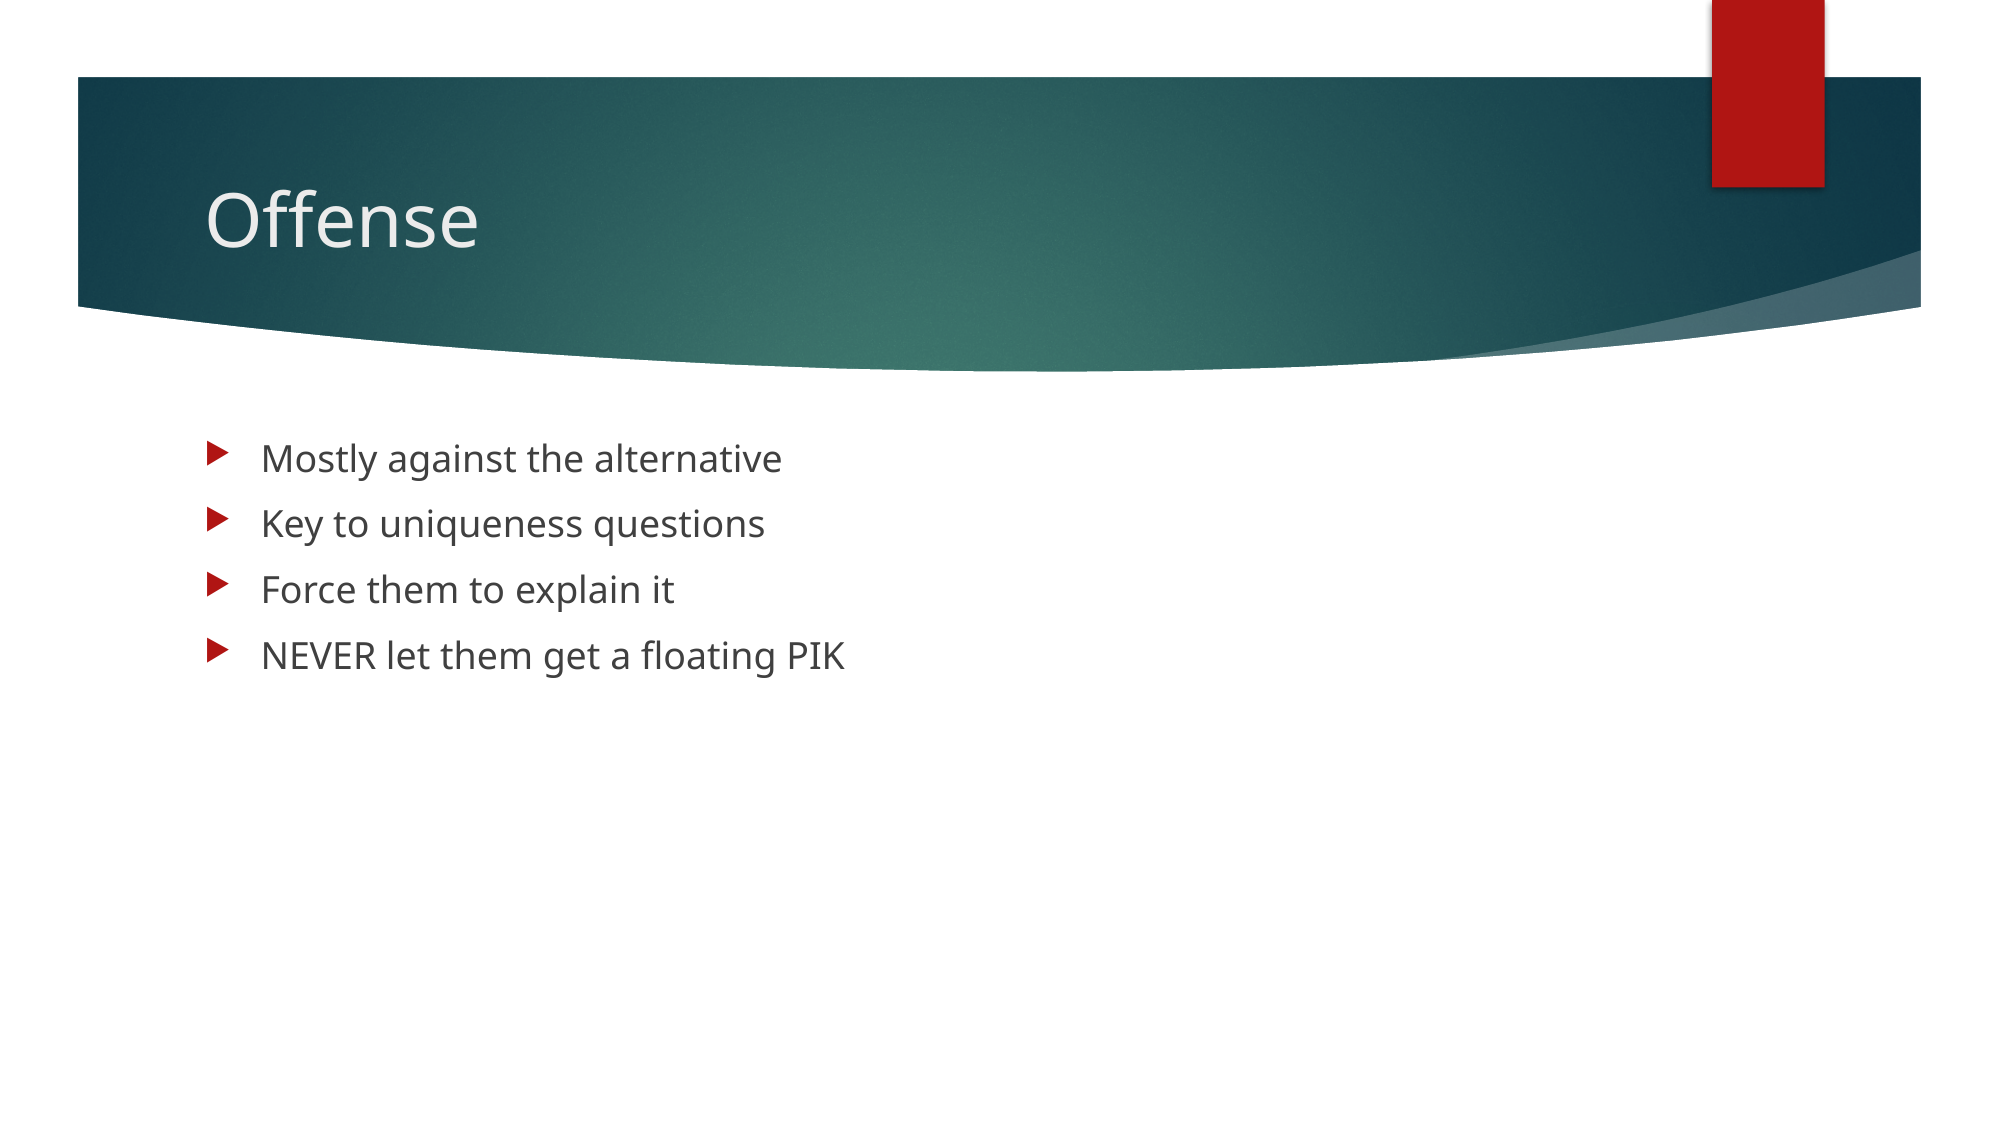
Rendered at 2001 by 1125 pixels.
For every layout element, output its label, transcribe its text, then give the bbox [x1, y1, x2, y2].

list Mostly against the alternative Key to uniqueness questions Force them to explain it NEVER let them get a floating PIK [189, 427, 1638, 988]
title Offense [189, 159, 1638, 276]
